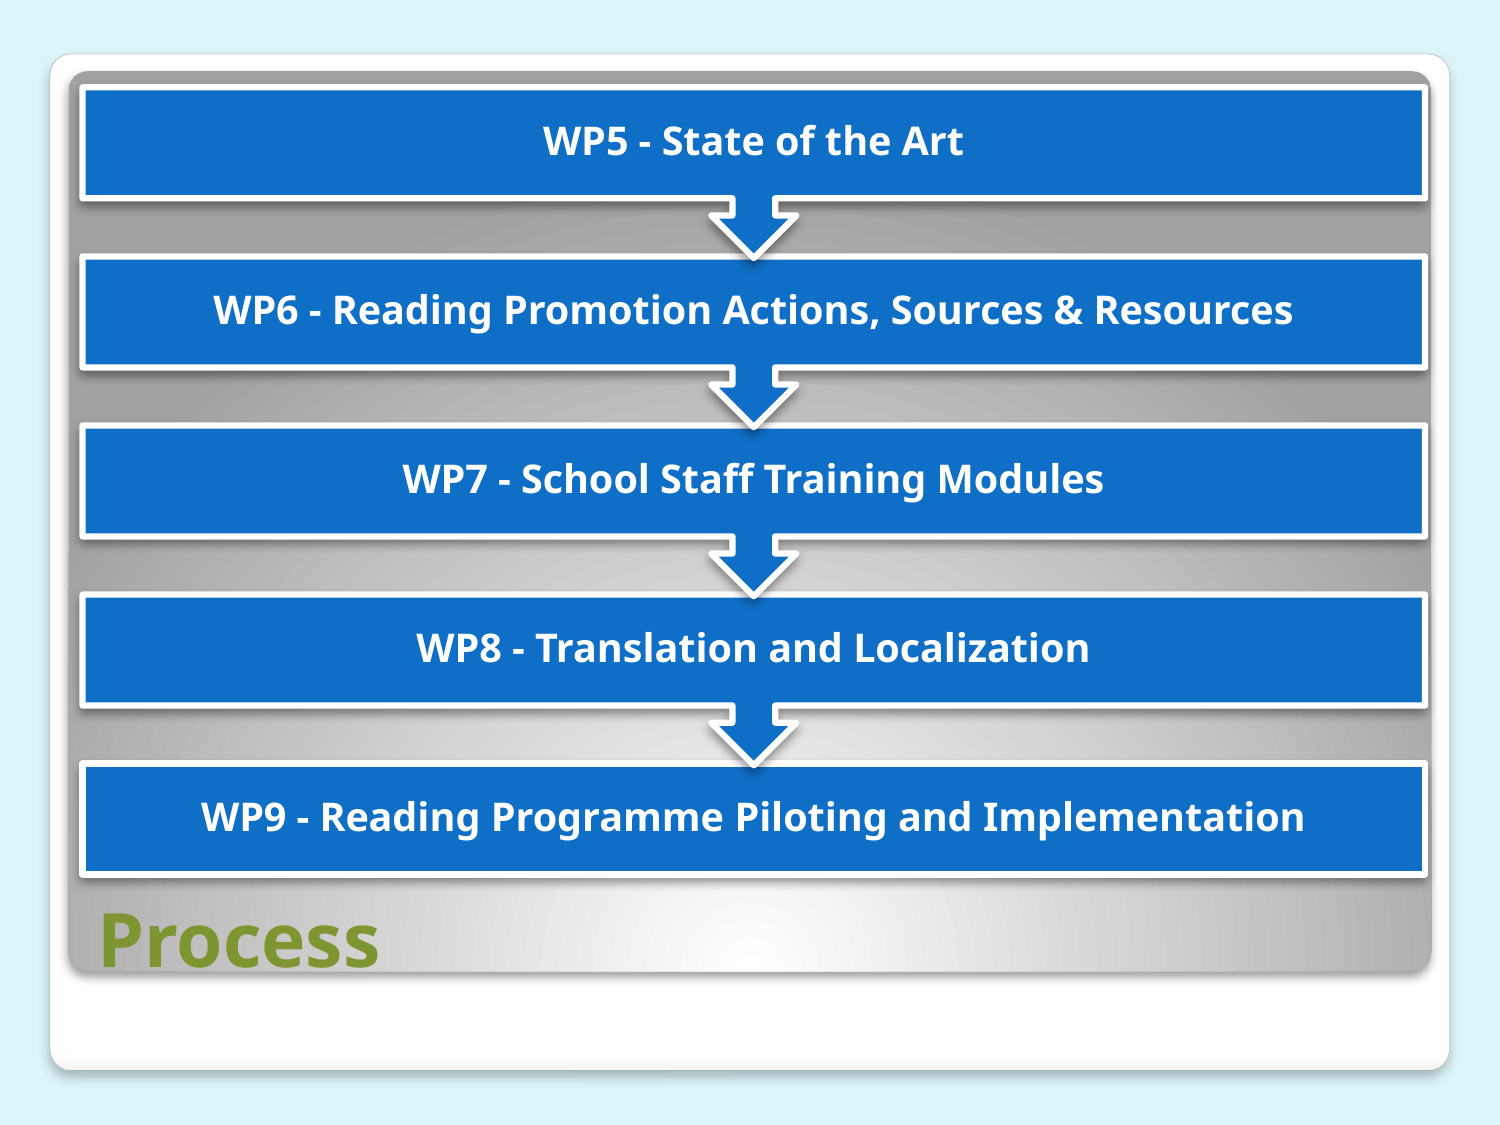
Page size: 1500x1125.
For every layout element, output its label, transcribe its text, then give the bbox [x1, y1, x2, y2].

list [82, 86, 1426, 876]
title Process [82, 889, 1425, 990]
